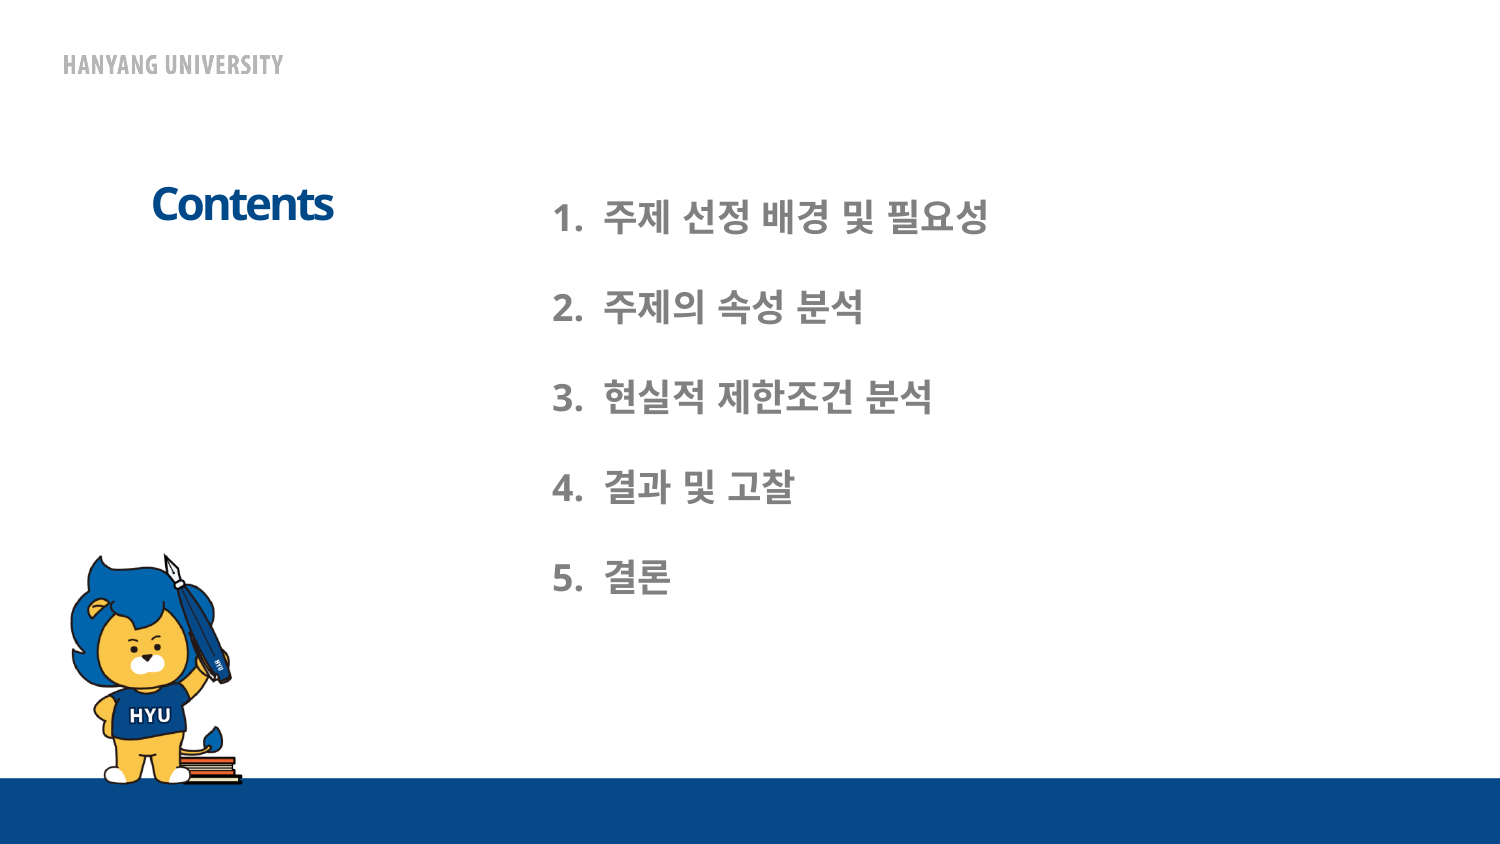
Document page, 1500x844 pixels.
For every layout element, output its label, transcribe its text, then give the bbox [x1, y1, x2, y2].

picture [0, 0, 1500, 844]
text_box 1. 주제 선정 배경 및 필요성 2. 주제의 속성 분석 3. 현실적 제한조건 분석 4. 결과 및 고찰 5. 결론 [537, 141, 1152, 606]
